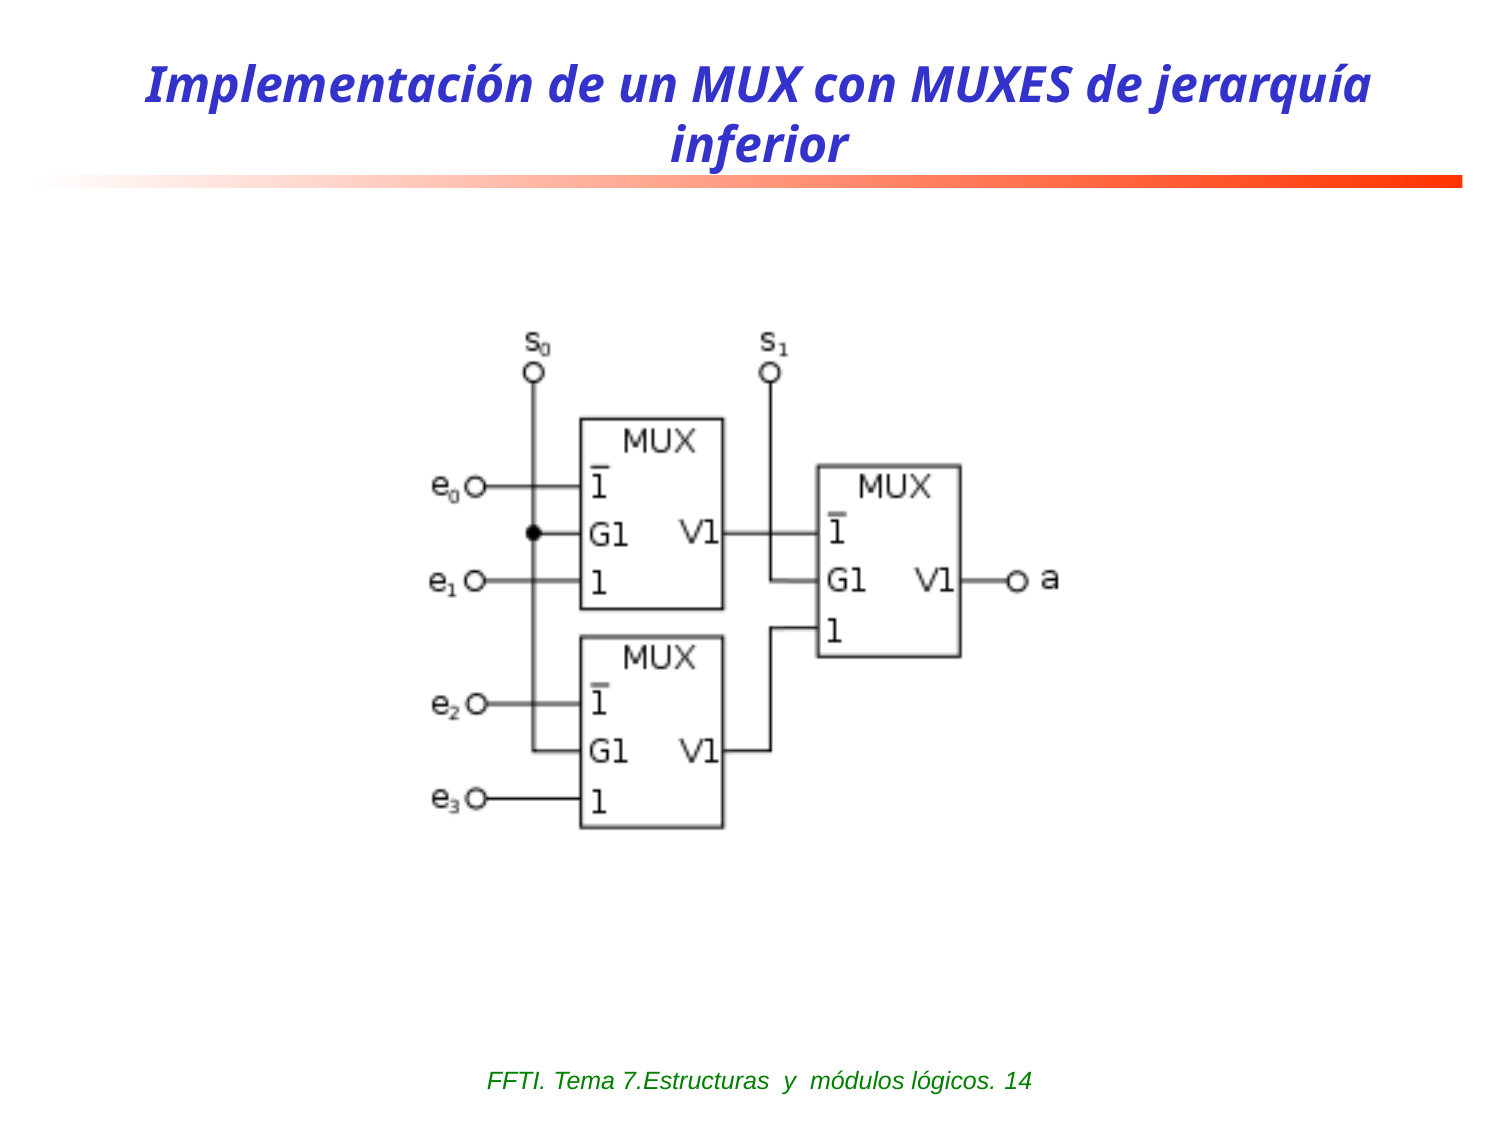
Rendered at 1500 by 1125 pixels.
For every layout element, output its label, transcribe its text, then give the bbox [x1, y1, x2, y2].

footer FFTI. Tema 7.Estructuras y módulos lógicos. 14 [68, 1056, 1451, 1103]
picture [377, 284, 1107, 874]
title Implementación de un MUX con MUXES de jerarquía inferior [68, 49, 1451, 176]
